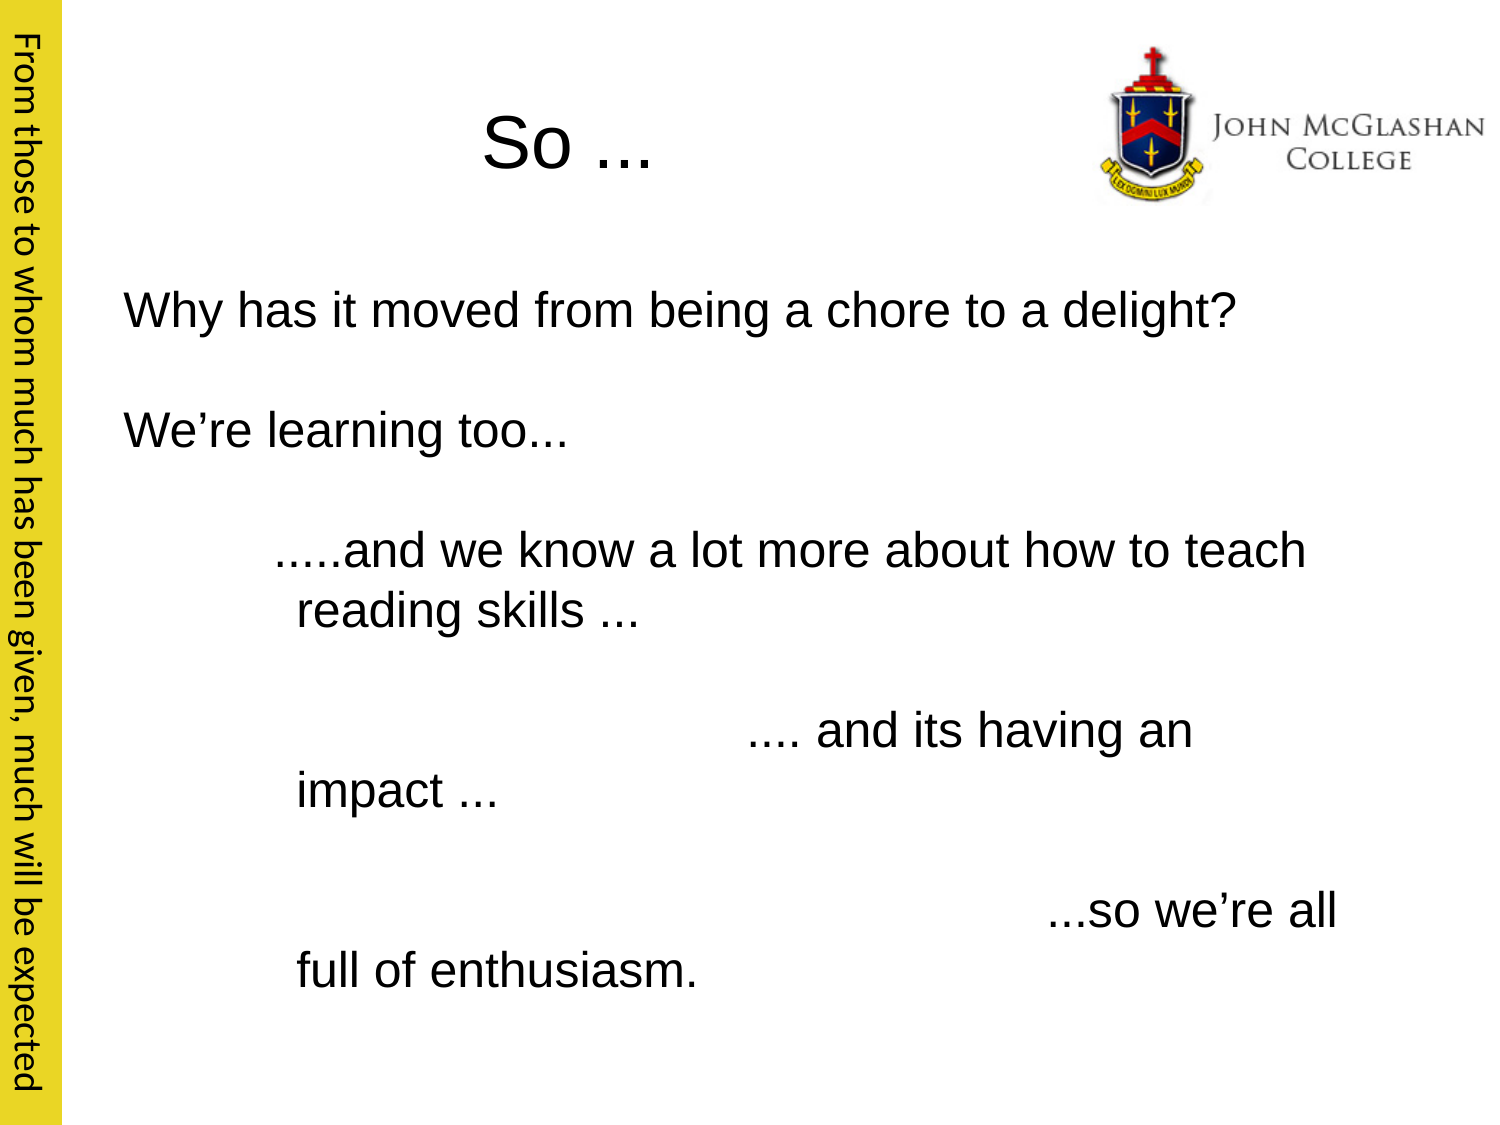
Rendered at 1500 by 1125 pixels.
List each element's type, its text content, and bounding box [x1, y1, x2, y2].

list Why has it moved from being a chore to a delight? We’re learning too... .....and we know a lot more about how to teach reading skills ... .... and its having an impact ... ...so we’re all full of enthusiasm. [75, 262, 1425, 1005]
title So ... [61, 45, 1075, 233]
picture [1092, 44, 1487, 206]
